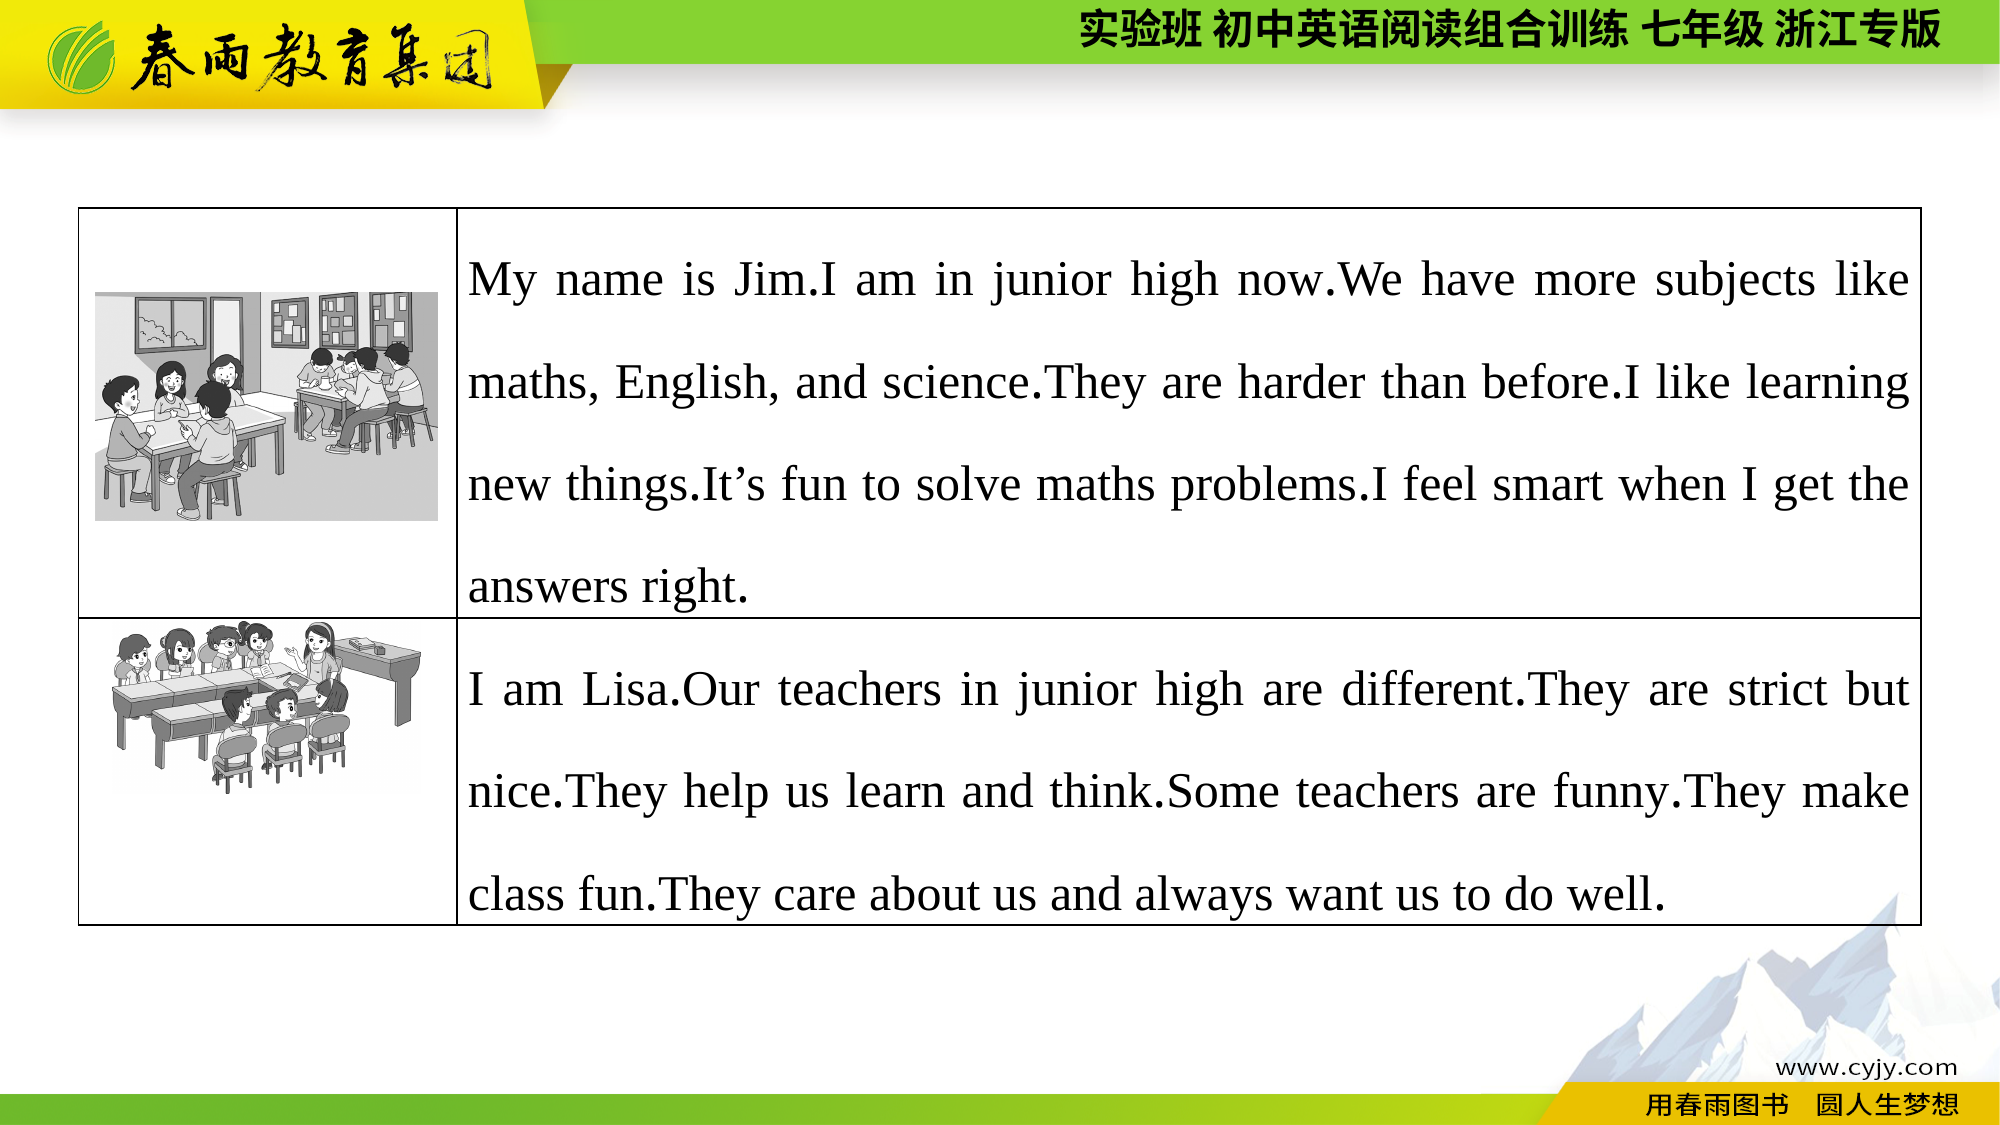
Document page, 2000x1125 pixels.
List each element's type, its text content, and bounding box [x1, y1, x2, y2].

table_cell [79, 619, 456, 924]
table_header My name is Jim.I am in junior high now.We have more subjects like maths, English, and science.They are harder than before.I like learning new things.It’s fun to solve maths problems.I feel smart when I get the answers right. [458, 209, 1920, 617]
table_header [79, 209, 456, 617]
table_cell I am Lisa.Our teachers in junior high are different.They are strict but nice.They help us learn and think.Some teachers are funny.They make class fun.They care about us and always want us to do well. [458, 619, 1920, 924]
picture [0, 0, 2000, 1125]
